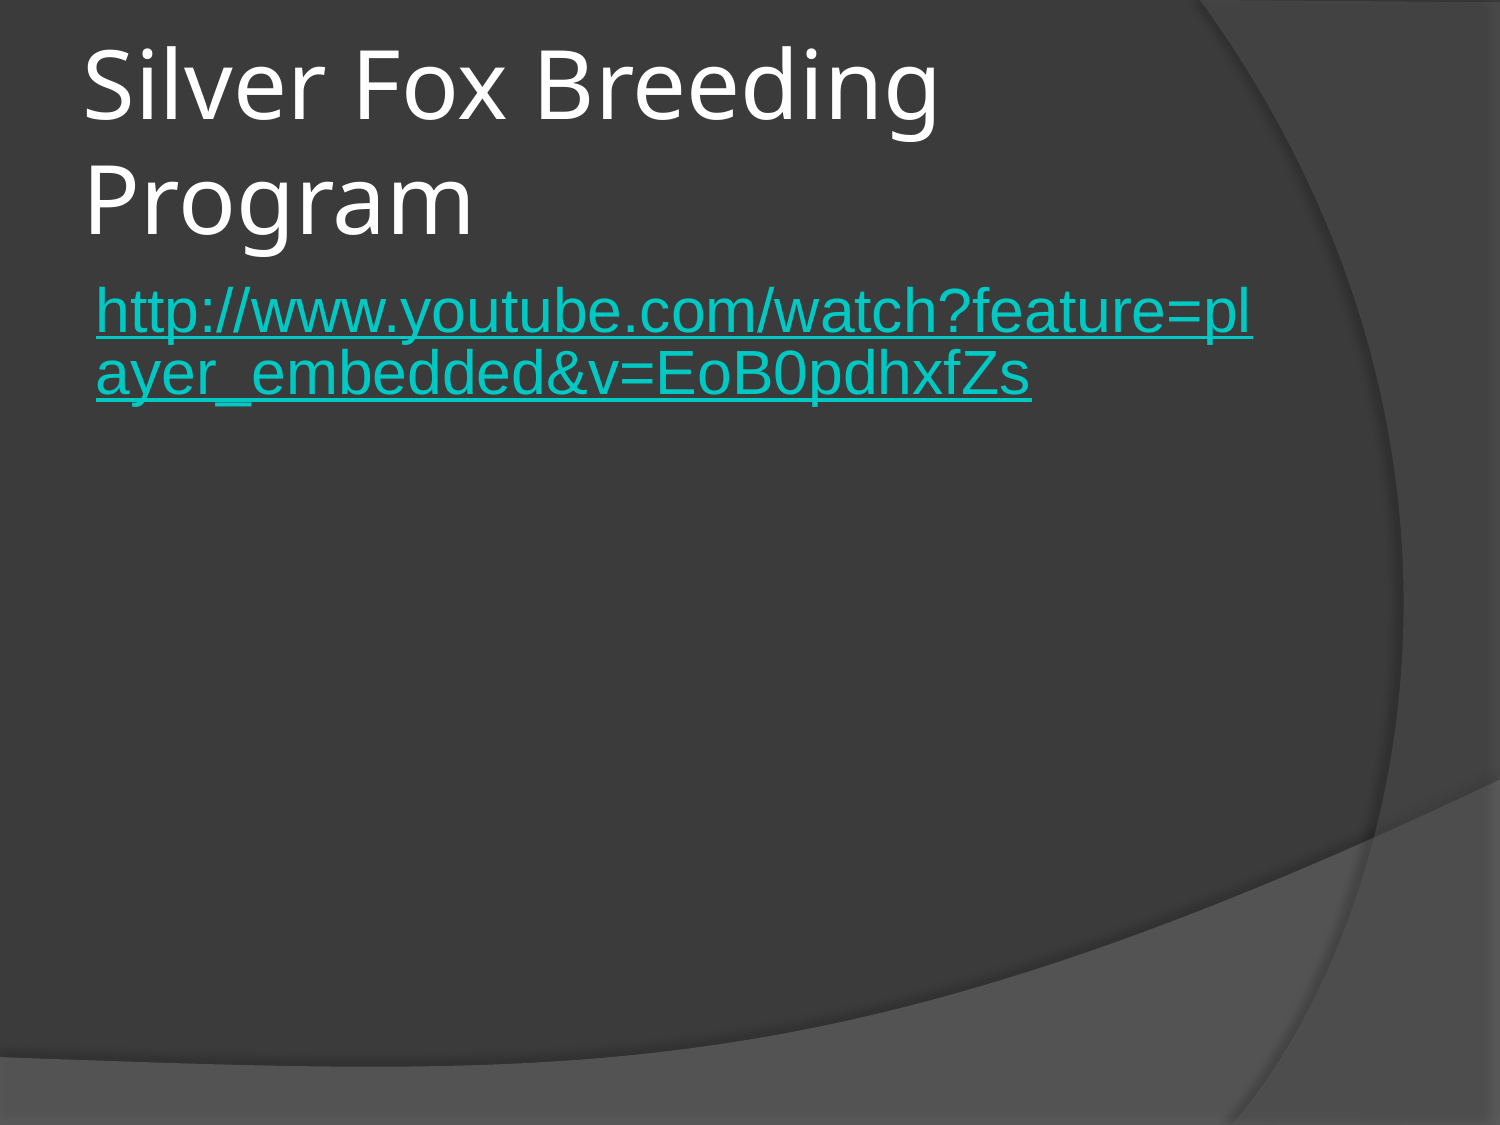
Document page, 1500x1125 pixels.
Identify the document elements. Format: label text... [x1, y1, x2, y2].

title Silver Fox Breeding Program [75, 45, 1300, 233]
list http://www.youtube.com/watch?feature=player_embedded&v=EoB0pdhxfZs [75, 262, 1300, 1005]
